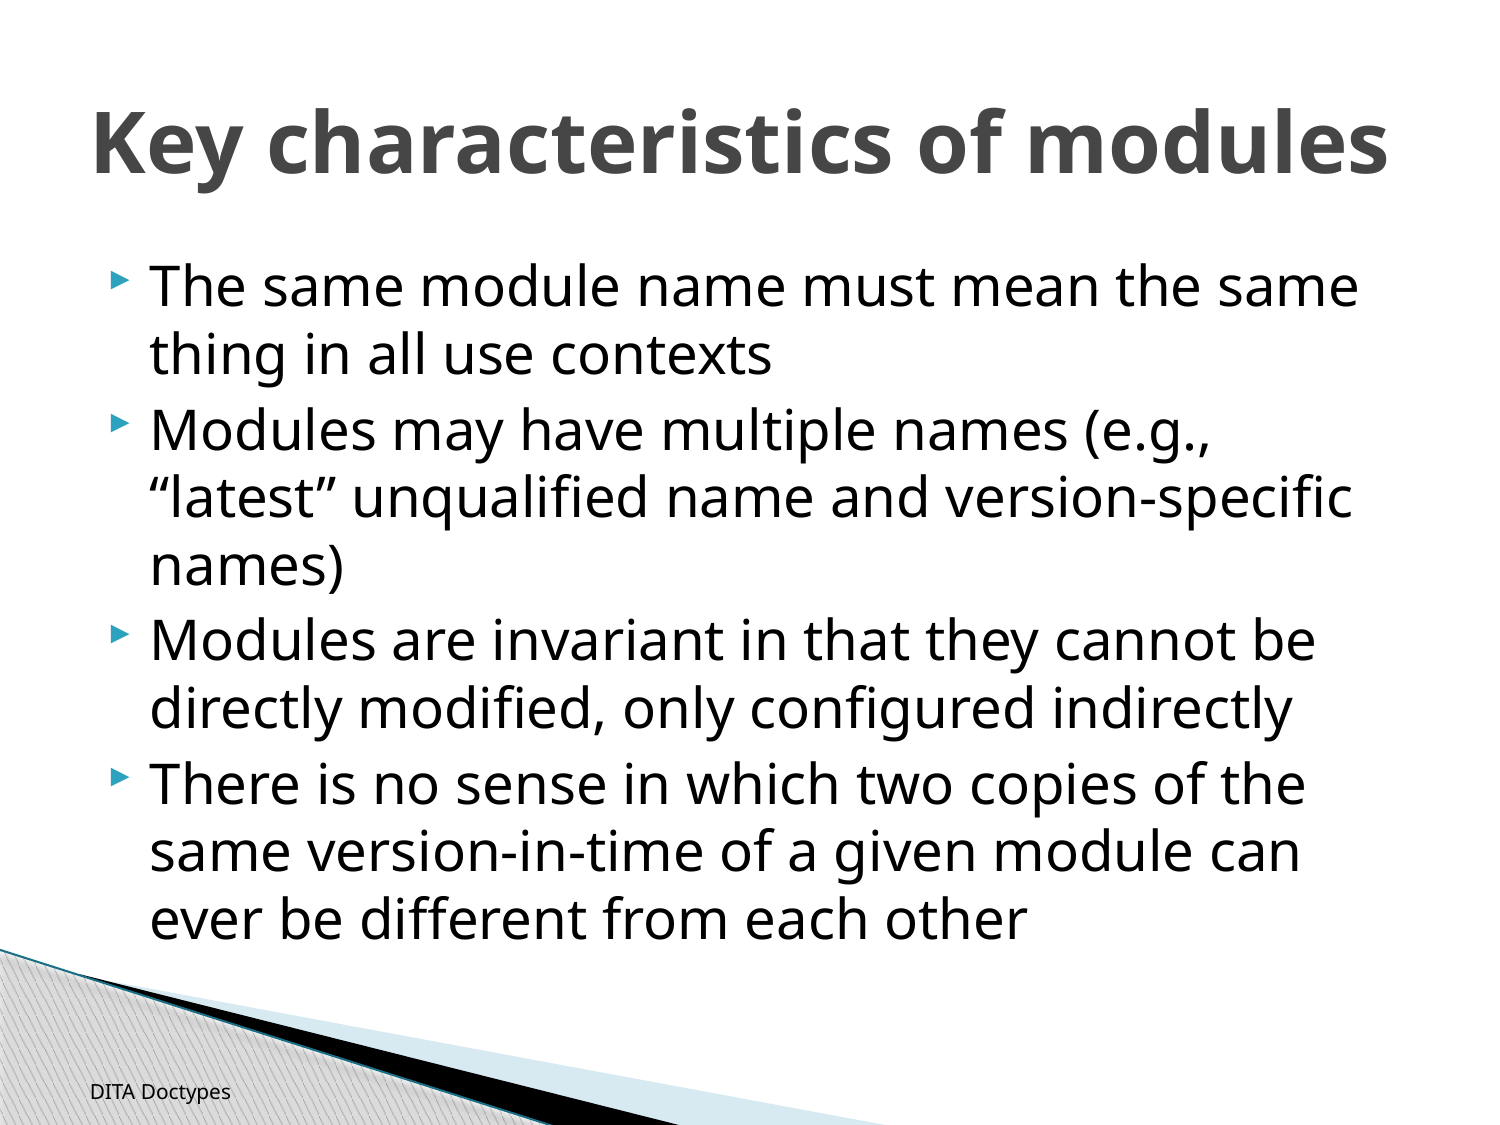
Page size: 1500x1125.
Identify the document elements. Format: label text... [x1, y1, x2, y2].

list The same module name must mean the same thing in all use contexts Modules may have multiple names (e.g., “latest” unqualified name and version-specific names) Modules are invariant in that they cannot be directly modified, only configured indirectly There is no sense in which two copies of the same version-in-time of a given module can ever be different from each other [75, 243, 1425, 986]
title Key characteristics of modules [75, 45, 1425, 233]
